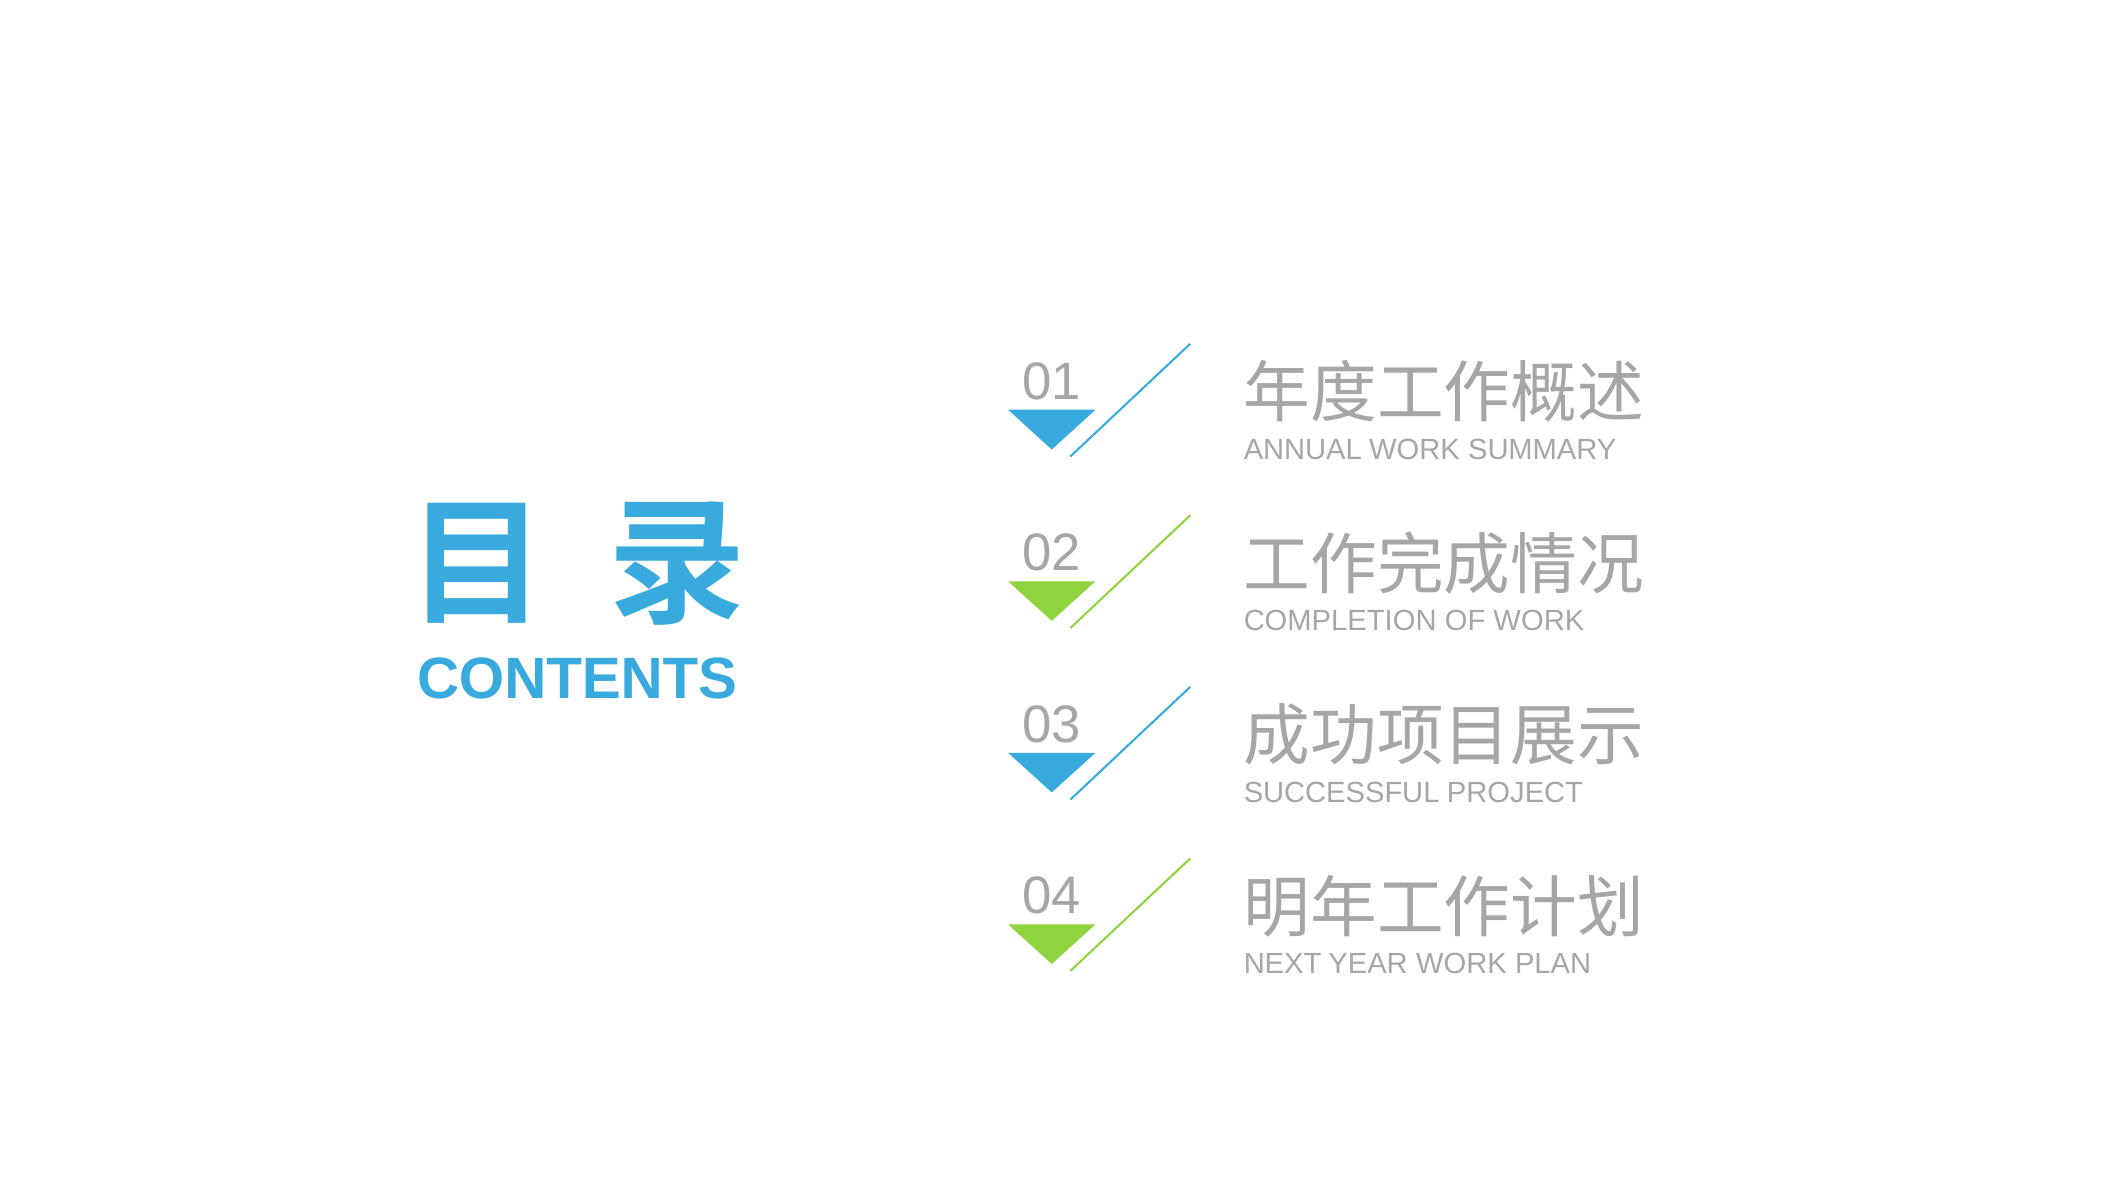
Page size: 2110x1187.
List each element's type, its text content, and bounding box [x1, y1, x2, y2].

text_box 明年工作计划 NEXT YEAR WORK PLAN [1243, 864, 1747, 980]
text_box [1005, 686, 1191, 800]
text_box 目 录 [341, 474, 813, 640]
text_box CONTENTS [343, 640, 811, 711]
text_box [1005, 858, 1191, 971]
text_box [1005, 343, 1191, 457]
text_box 年度工作概述 ANNUAL WORK SUMMARY [1243, 350, 1747, 466]
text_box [1005, 515, 1191, 629]
text_box 成功项目展示 SUCCESSFUL PROJECT [1243, 693, 1747, 809]
text_box 工作完成情况 COMPLETION OF WORK [1243, 521, 1747, 637]
